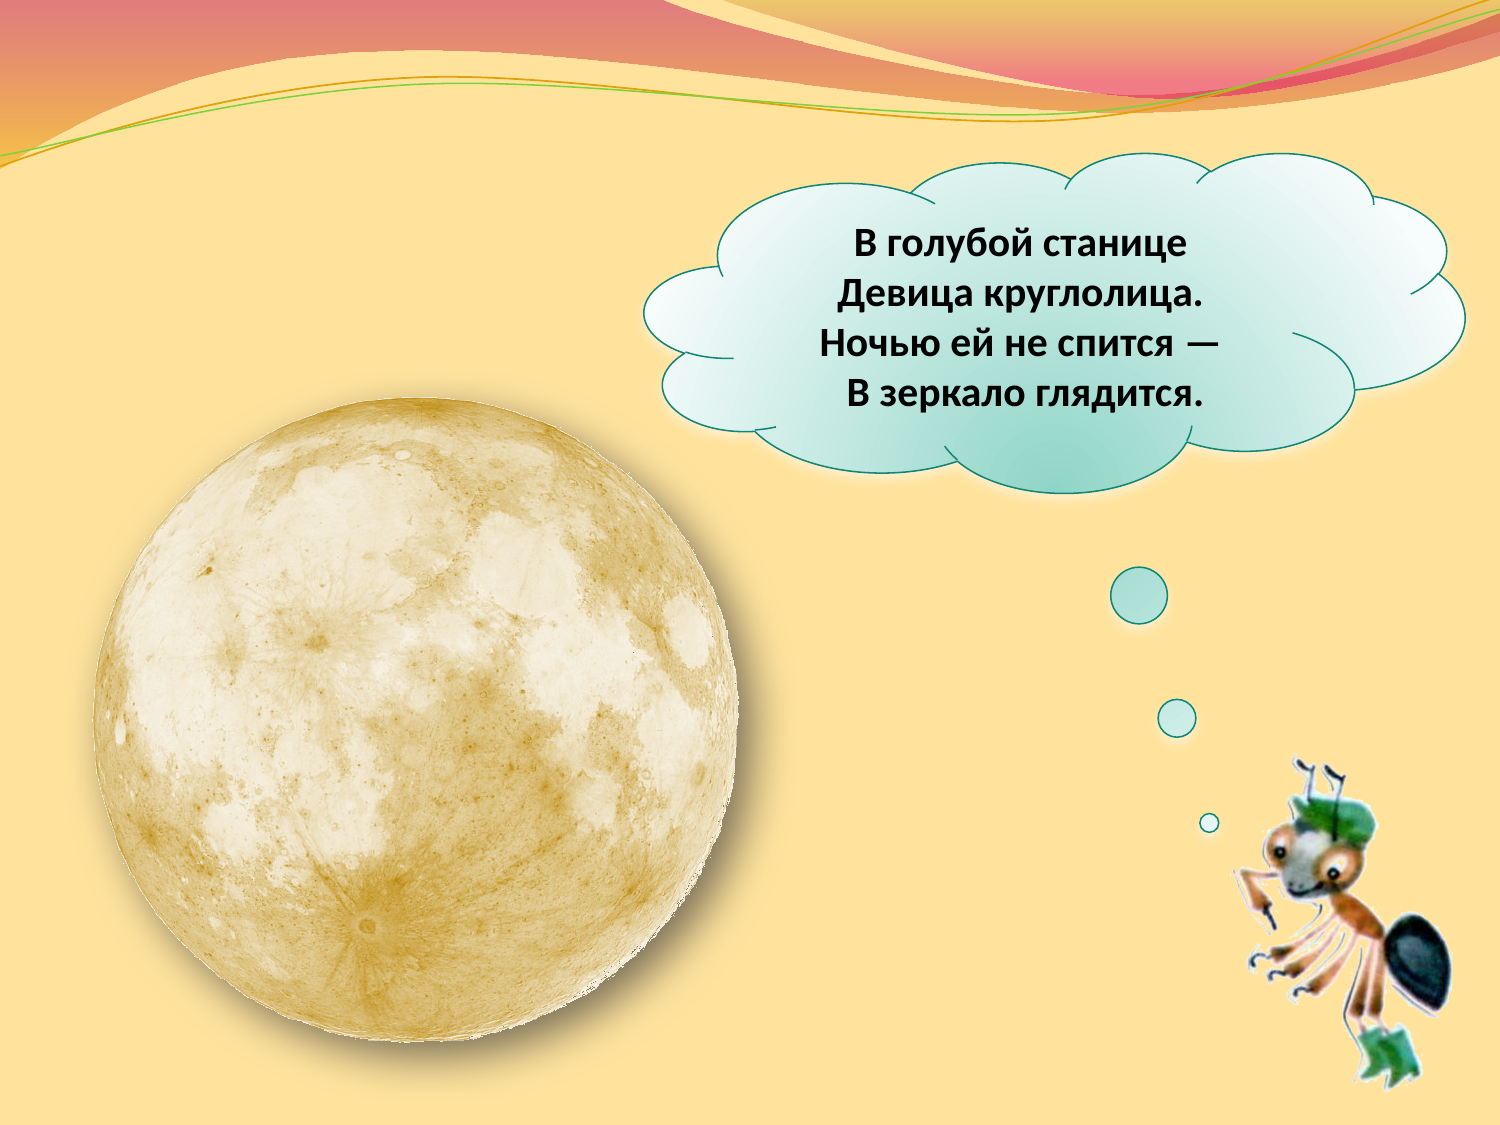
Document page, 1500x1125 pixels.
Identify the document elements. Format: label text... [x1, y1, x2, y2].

picture [34, 339, 798, 1102]
picture [1230, 749, 1462, 1102]
text_box В голубой станице Девица круглолица. Ночью ей не спится — В зеркало глядится. [643, 152, 1466, 495]
text_box В голубой станице Девица круглолица. Ночью ей не спится — В зеркало глядится. [1157, 698, 1197, 738]
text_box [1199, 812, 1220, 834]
text_box В голубой станице Девица круглолица. Ночью ей не спится — В зеркало глядится. [1110, 566, 1169, 625]
